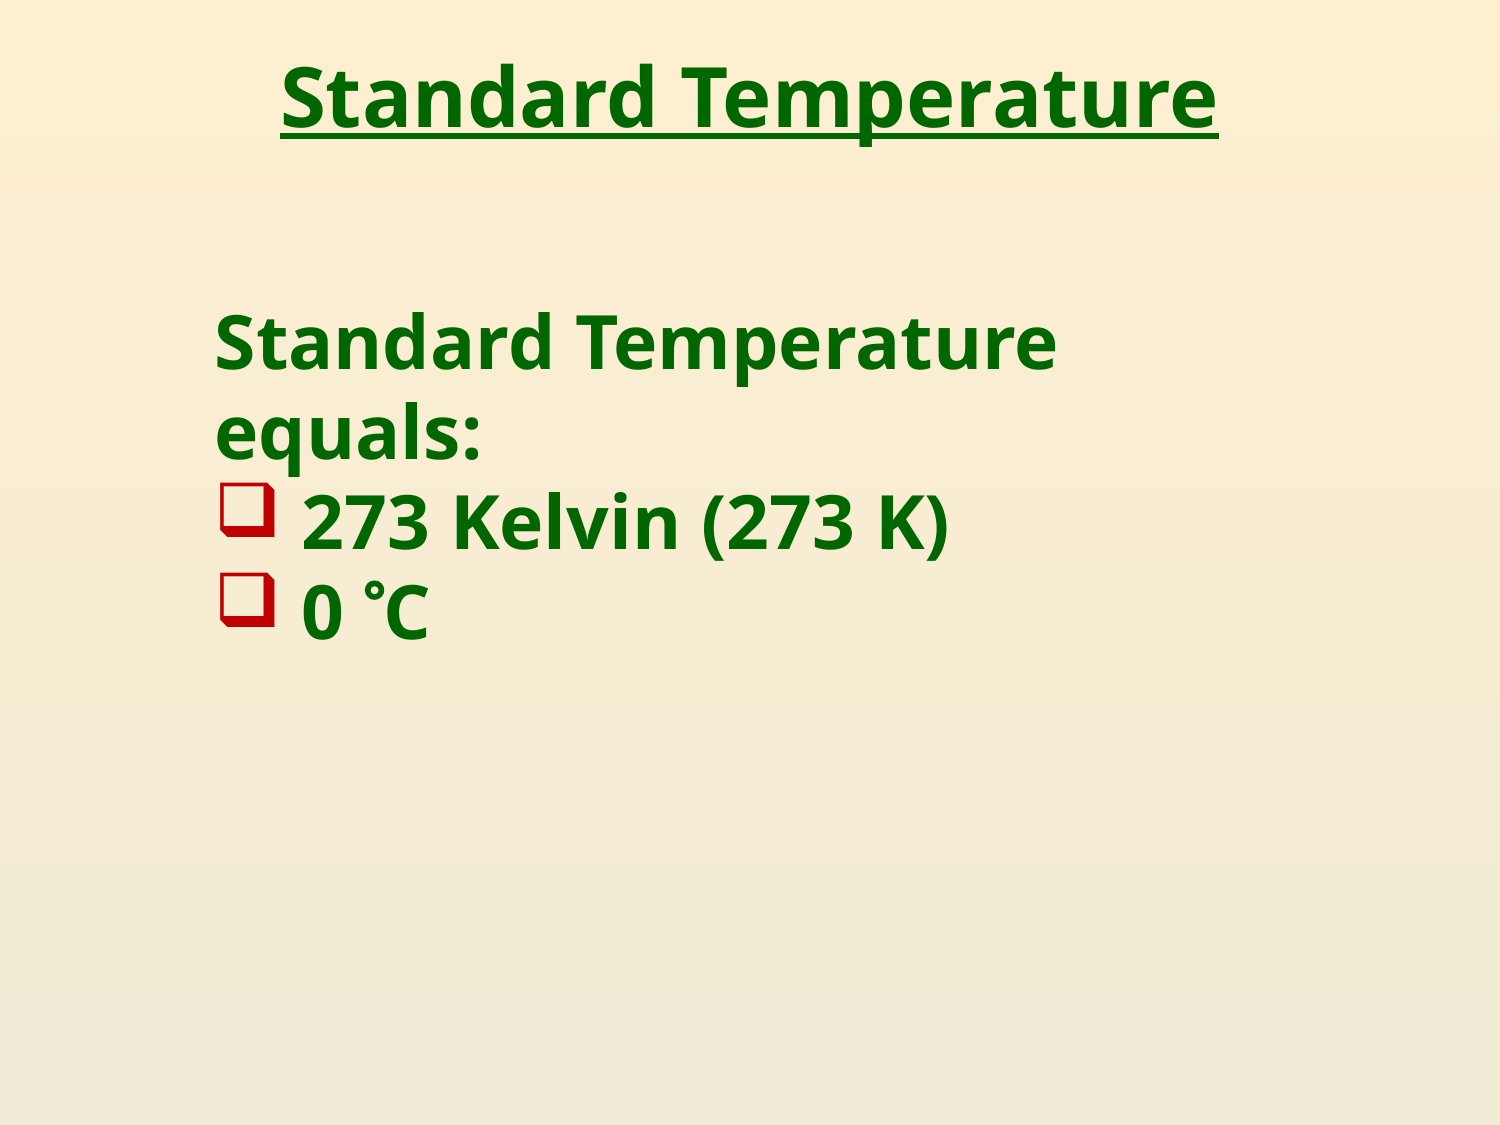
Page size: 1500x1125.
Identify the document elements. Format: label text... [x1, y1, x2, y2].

text_box Standard Temperature equals: 273 Kelvin (273 K) 0 C [200, 287, 1350, 663]
title Standard Temperature [112, 0, 1388, 188]
